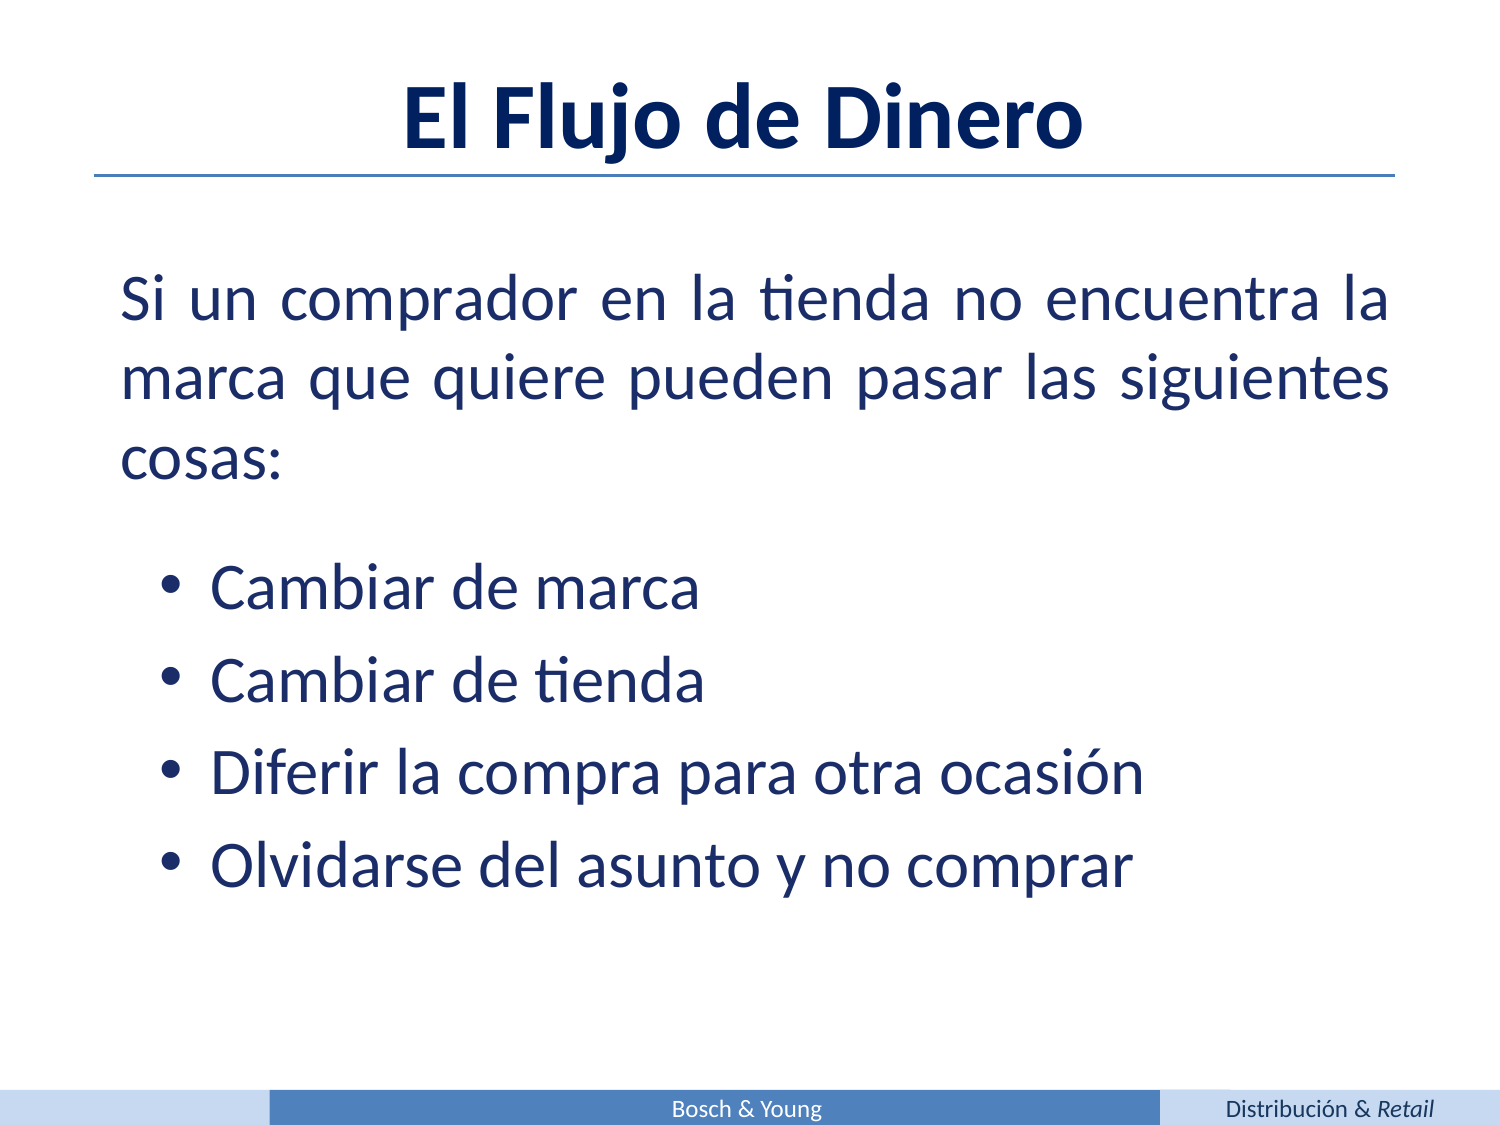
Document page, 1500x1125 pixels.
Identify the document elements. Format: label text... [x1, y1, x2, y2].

text_box El Flujo de Dinero [58, 46, 1430, 175]
text_box Distribución & Retail [1158, 1088, 1500, 1125]
text_box Si un comprador en la tienda no encuentra la marca que quiere pueden pasar las siguientes cosas: Cambiar de marca Cambiar de tienda Diferir la compra para otra ocasión Olvidarse del asunto y no comprar [105, 246, 1407, 908]
text_box [0, 1088, 272, 1125]
text_box Bosch & Young [272, 1088, 1158, 1125]
